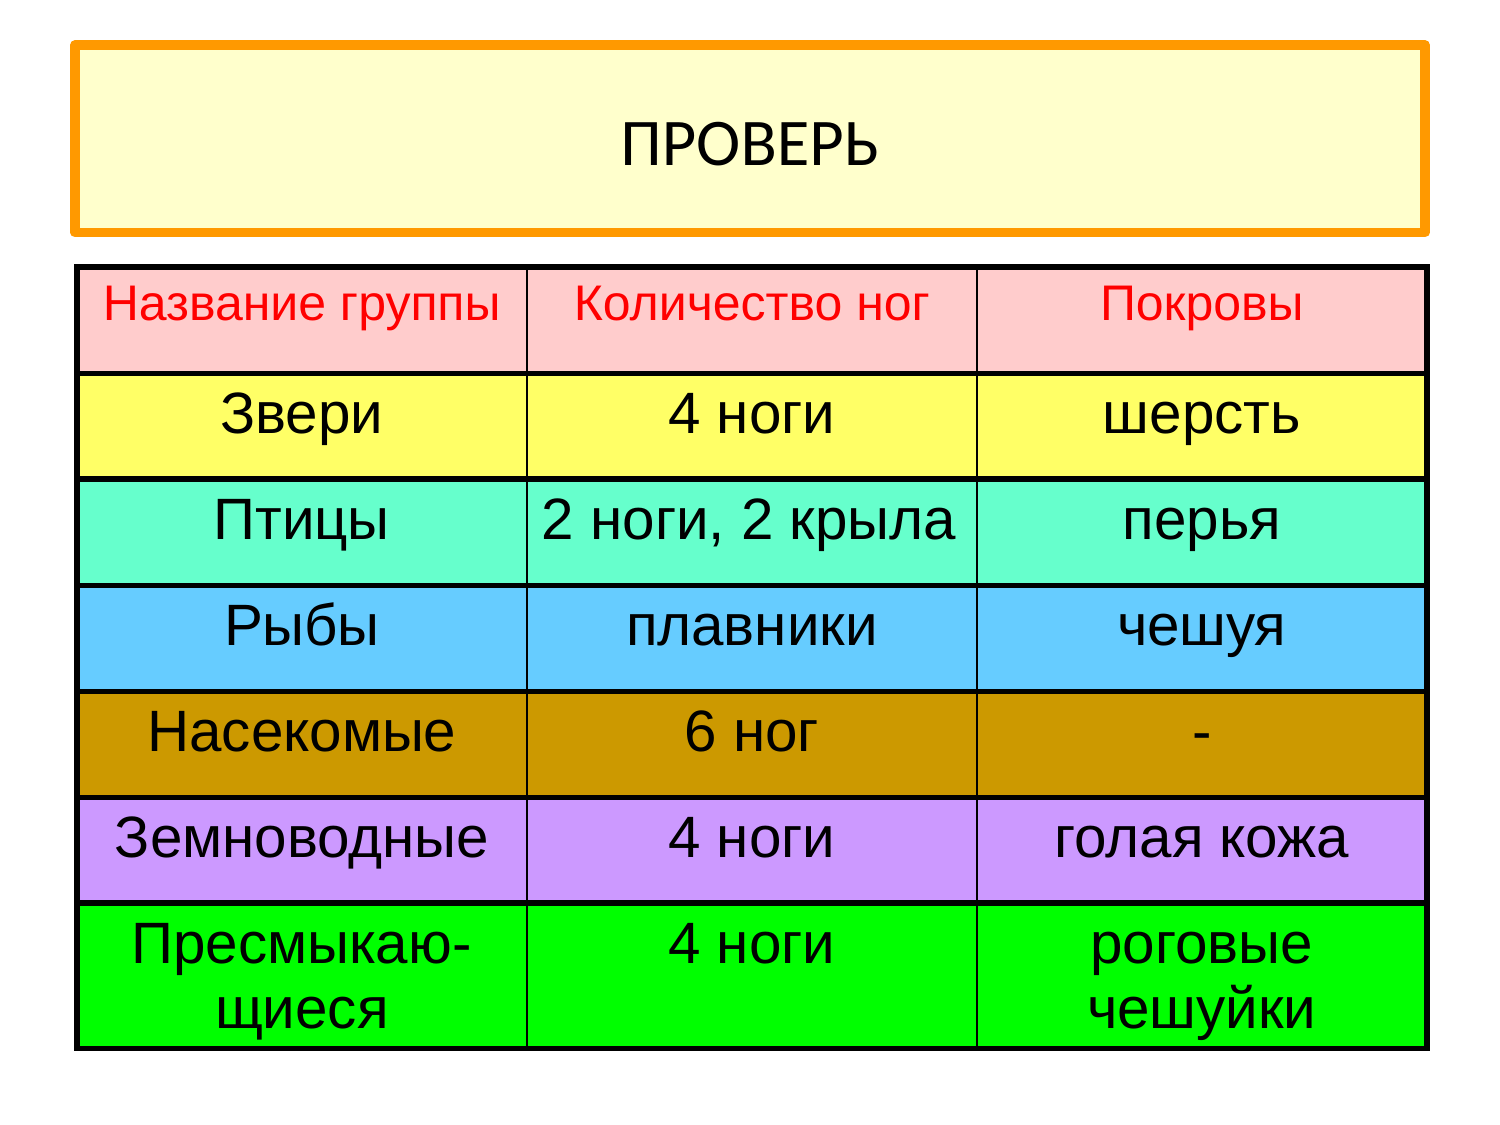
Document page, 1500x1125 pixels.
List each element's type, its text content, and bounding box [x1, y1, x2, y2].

table_cell 2 ноги, 2 крыла [528, 482, 976, 583]
table_cell Птицы [80, 482, 526, 583]
table_cell 4 ноги [528, 906, 976, 1046]
table_header Название группы [80, 270, 526, 371]
table_cell 4 ноги [528, 800, 976, 900]
table_cell перья [978, 482, 1424, 583]
table_header Количество ног [528, 270, 976, 371]
table_cell плавники [528, 588, 976, 689]
table_cell 4 ноги [528, 376, 976, 476]
table_header Покровы [978, 270, 1424, 371]
table_cell голая кожа [978, 800, 1424, 900]
table_cell Звери [80, 376, 526, 476]
table_cell 6 ног [528, 694, 976, 795]
table_cell чешуя [978, 588, 1424, 689]
table_cell шерсть [978, 376, 1424, 476]
table_cell Рыбы [80, 588, 526, 689]
table_cell Пресмыкаю-щиеся [80, 906, 526, 1046]
title ПРОВЕРЬ [75, 45, 1425, 233]
table_cell Земноводные [80, 800, 526, 900]
table_cell - [978, 694, 1424, 795]
table_cell роговые чешуйки [978, 906, 1424, 1046]
table_cell Насекомые [80, 694, 526, 795]
